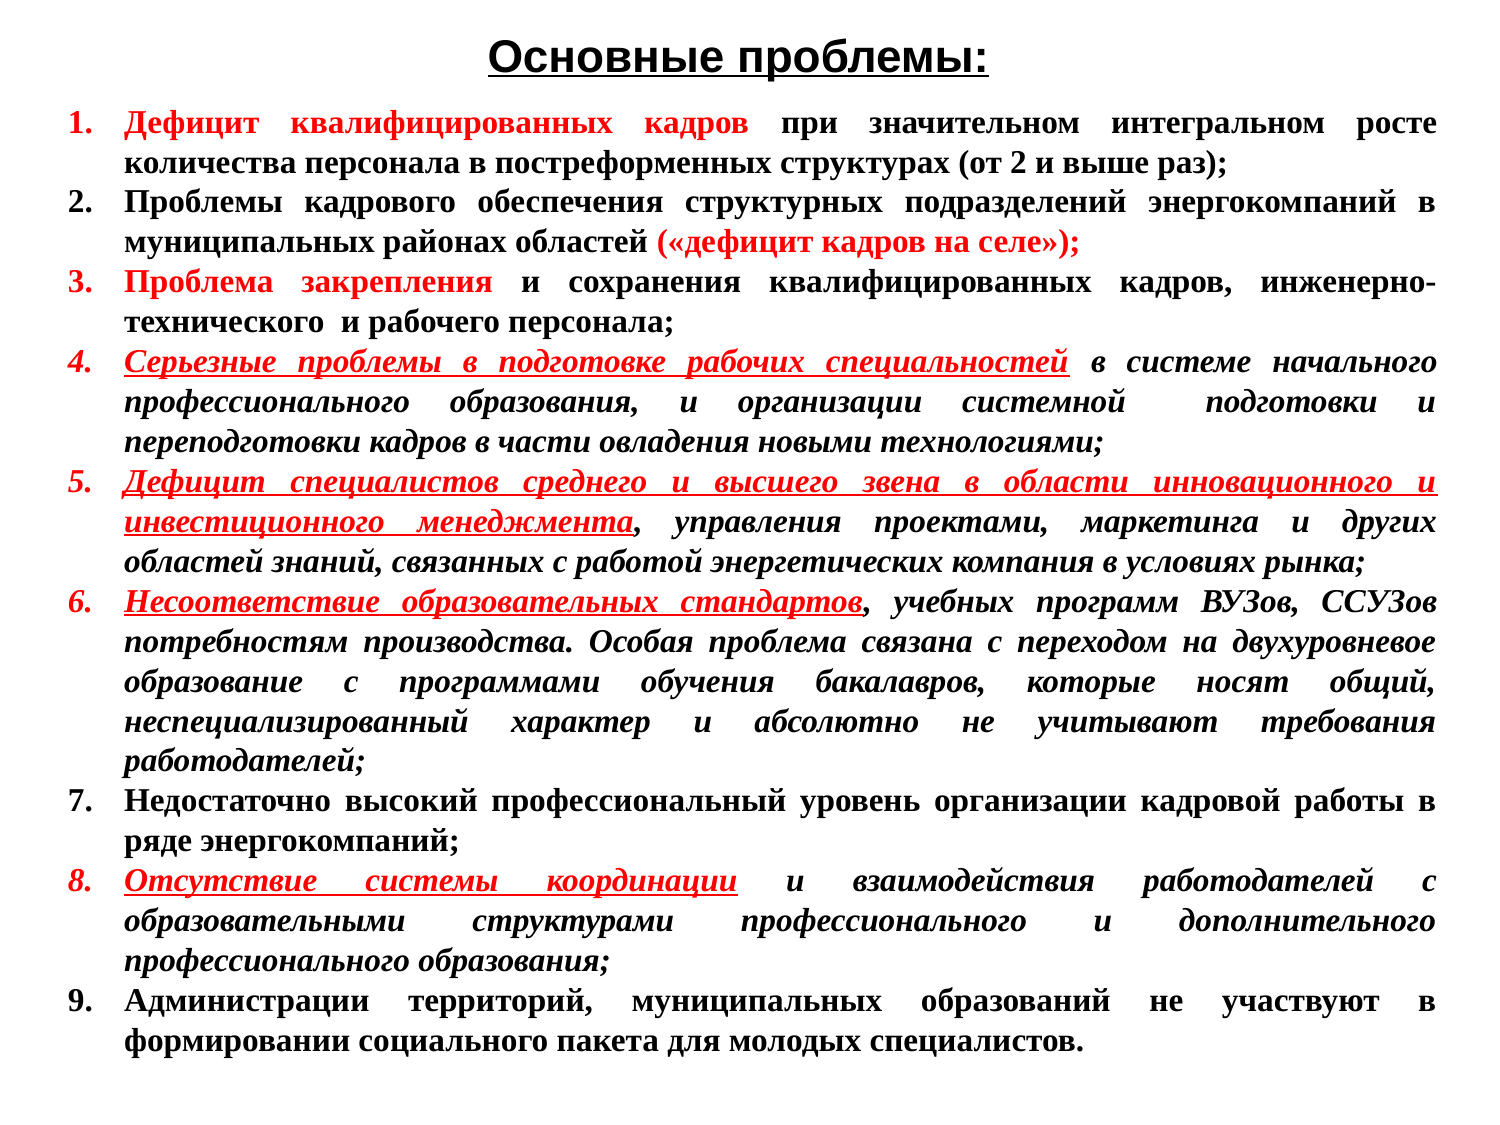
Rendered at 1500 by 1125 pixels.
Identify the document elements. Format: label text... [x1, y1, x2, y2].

text_box Основные проблемы: [0, 19, 1477, 89]
text_box Дефицит квалифицированных кадров при значительном интегральном росте количества персонала в постреформенных структурах (от 2 и выше раз); Проблемы кадрового обеспечения структурных подразделений энергокомпаний в муниципальных районах областей («дефицит кадров на селе»); Проблема закрепления и сохранения квалифицированных кадров, инженерно-технического и рабочего персонала; Серьезные проблемы в подготовке рабочих специальностей в системе начального профессионального образования, и организации системной подготовки и переподготовки кадров в части овладения новыми технологиями; Дефицит специалистов среднего и высшего звена в области инновационного и инвестиционного менеджмента, управления проектами, маркетинга и других областей знаний, связанных с работой энергетических компания в условиях рынка; Несоответствие образовательных стандартов, учебных программ ВУЗов, ССУЗов потребностям производства. Особая проблема связана с переходом на двухуровневое образование с программами обучения бакалавров, которые носят общий, неспециализированный характер и абсолютно не учитывают требования работодателей; Недостаточно высокий профессиональный уровень организации кадровой работы в ряде энергокомпаний; Отсутствие системы координации и взаимодействия работодателей с образовательными структурами профессионального и дополнительного профессионального образования; Администрации территорий, муниципальных образований не участвуют в формировании социального пакета для молодых специалистов. [53, 92, 1453, 1066]
